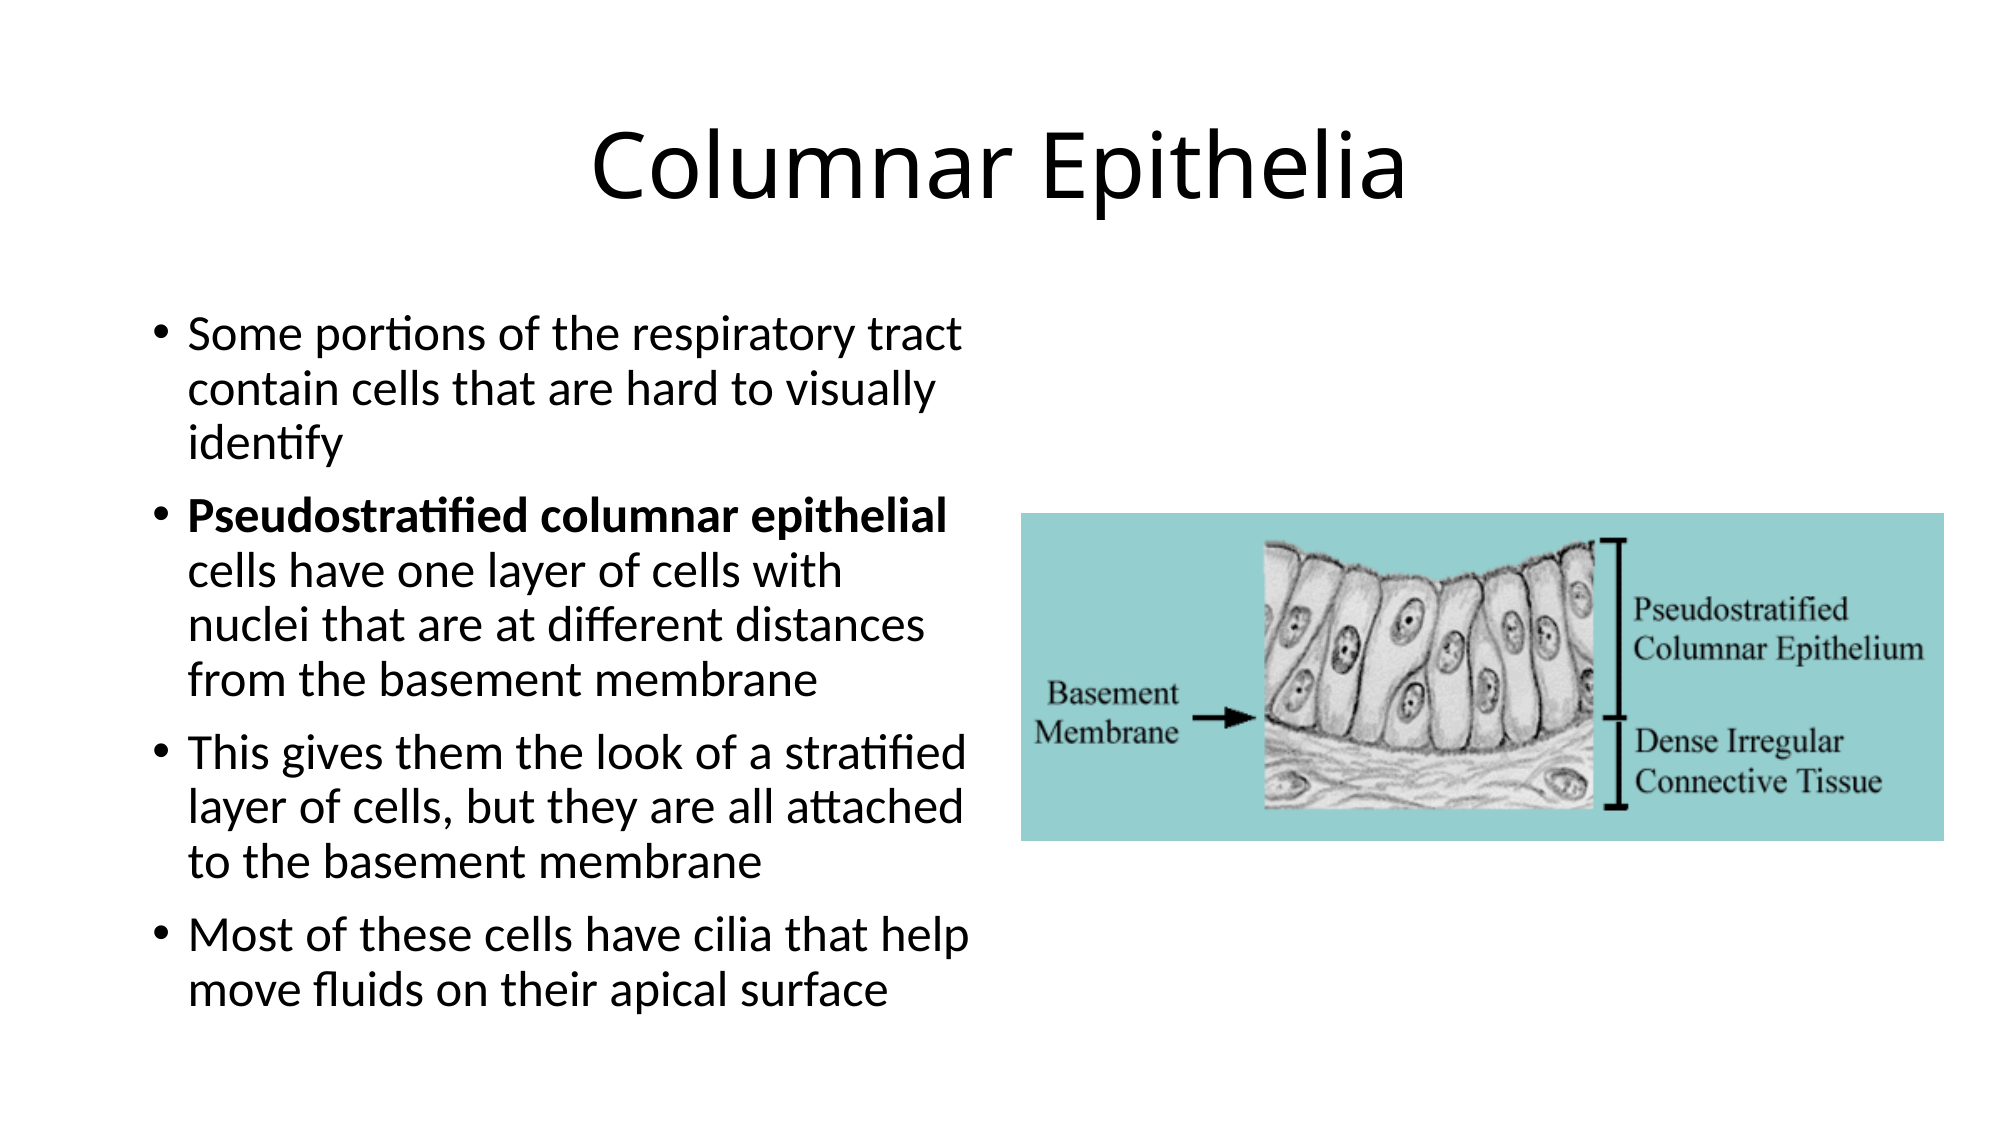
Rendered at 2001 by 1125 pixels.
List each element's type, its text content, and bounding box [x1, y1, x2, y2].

list Some portions of the respiratory tract contain cells that are hard to visually identify Pseudostratified columnar epithelial cells have one layer of cells with nuclei that are at different distances from the basement membrane This gives them the look of a stratified layer of cells, but they are all attached to the basement membrane Most of these cells have cilia that help move fluids on their apical surface [137, 299, 988, 1076]
picture [1021, 513, 1944, 841]
title Columnar Epithelia [137, 59, 1863, 278]
